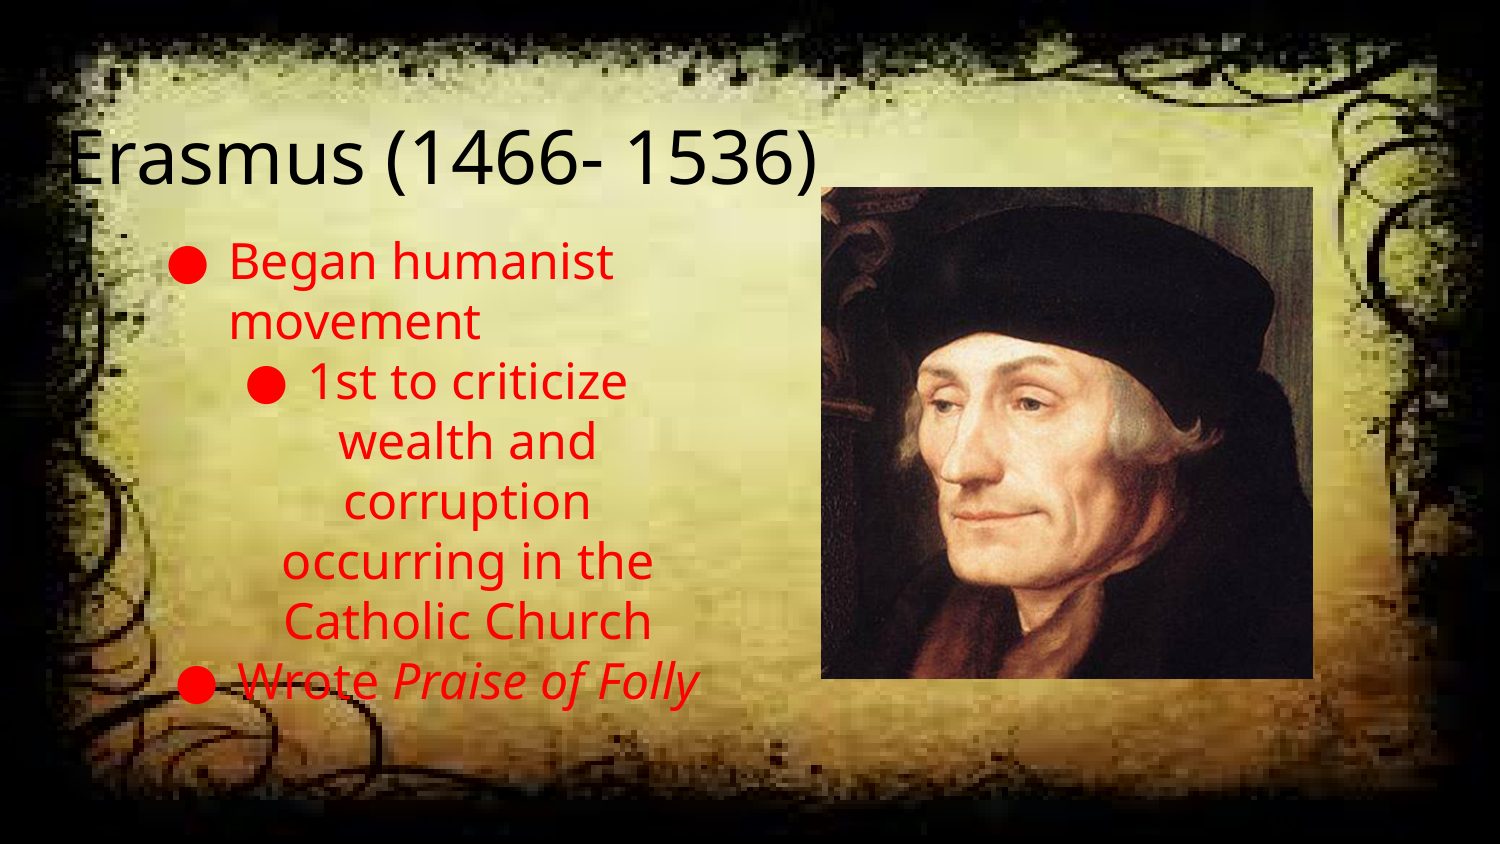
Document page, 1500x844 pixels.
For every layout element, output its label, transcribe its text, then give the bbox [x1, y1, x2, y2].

subtitle Began humanist movement 1st to criticize wealth and corruption occurring in the Catholic Church Wrote Praise of Folly [138, 214, 724, 715]
title Erasmus (1466- 1536) [0, 84, 978, 215]
picture [0, 0, 1500, 844]
